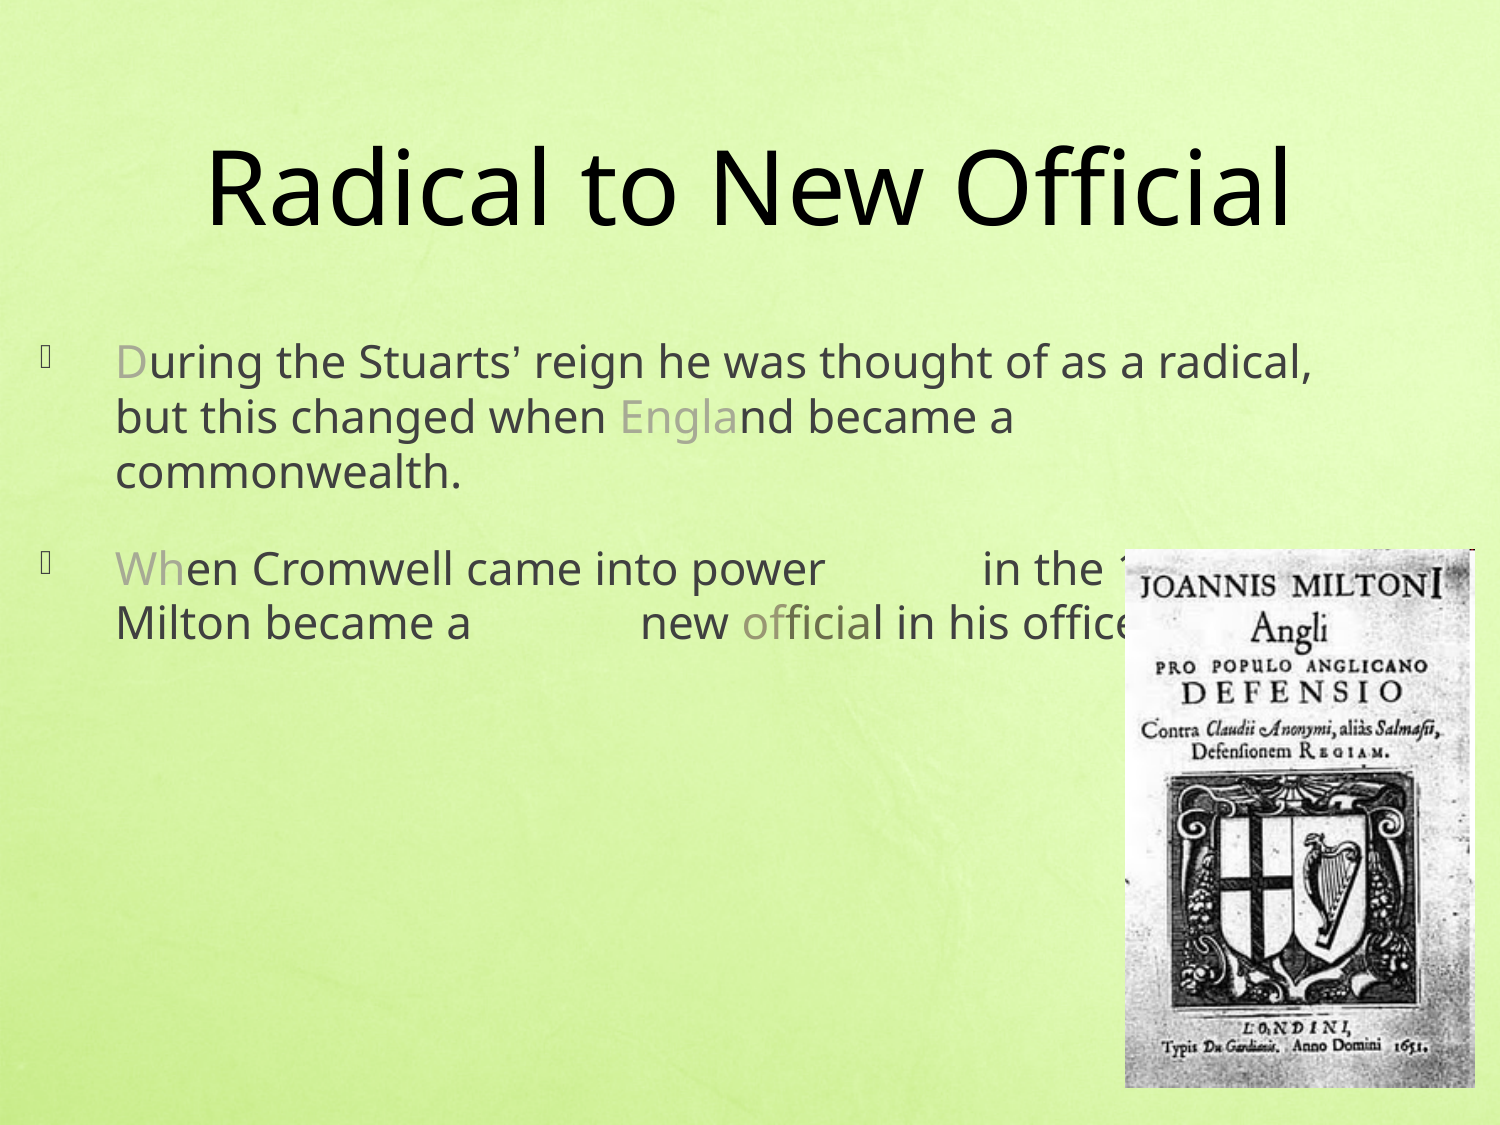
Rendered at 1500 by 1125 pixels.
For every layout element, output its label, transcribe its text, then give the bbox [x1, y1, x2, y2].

list During the Stuarts’ reign he was thought of as a radical, but this changed when England became a commonwealth. When Cromwell came into power in the 1640s, Milton became a new official in his office. [24, 324, 1375, 963]
picture [1123, 548, 1476, 1089]
title Radical to New Official [81, 15, 1419, 254]
